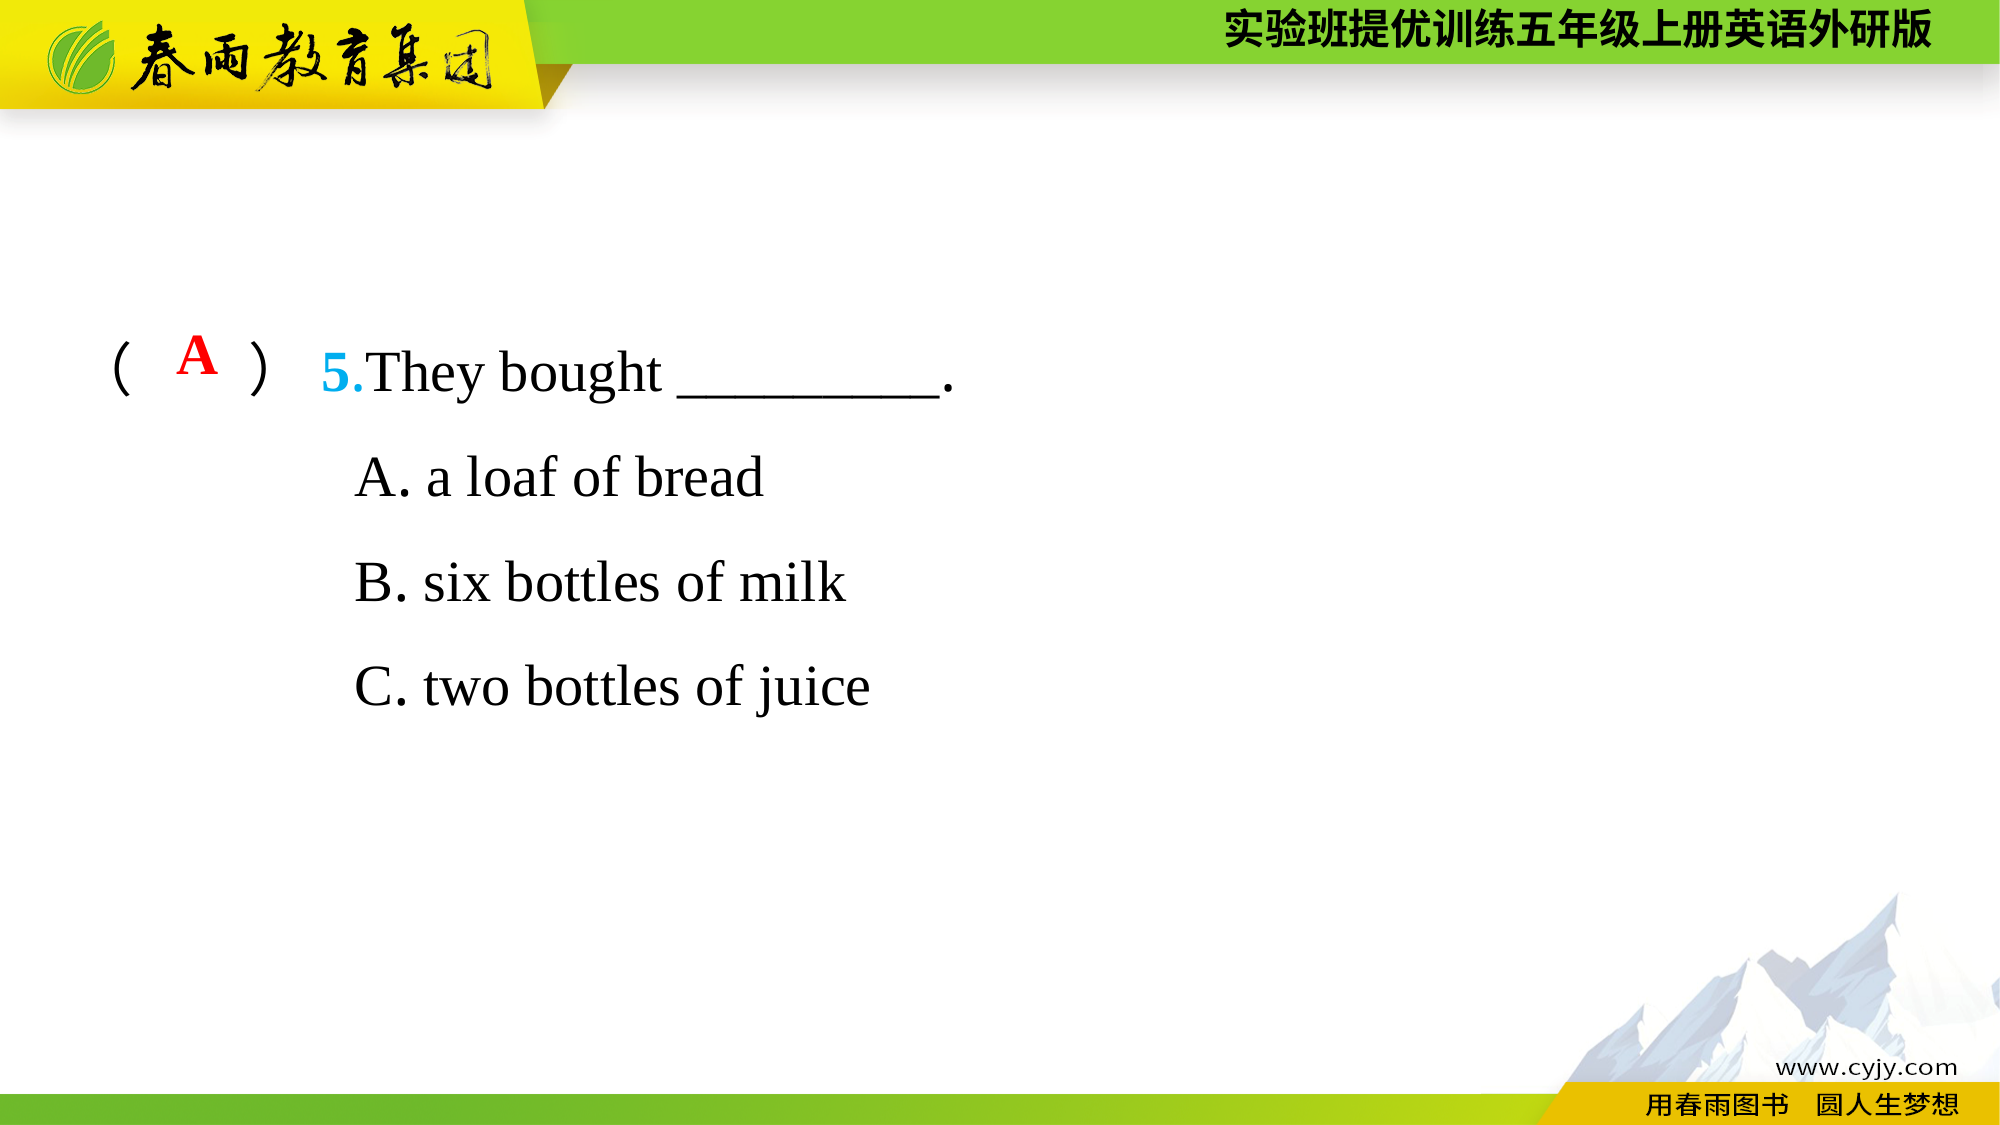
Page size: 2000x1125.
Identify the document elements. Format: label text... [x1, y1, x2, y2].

text_box A [161, 308, 234, 394]
list （ ）5.They bought _________. A. a loaf of bread B. six bottles of milk C. two bottles of juice [59, 290, 1944, 717]
picture [0, 0, 2000, 1125]
